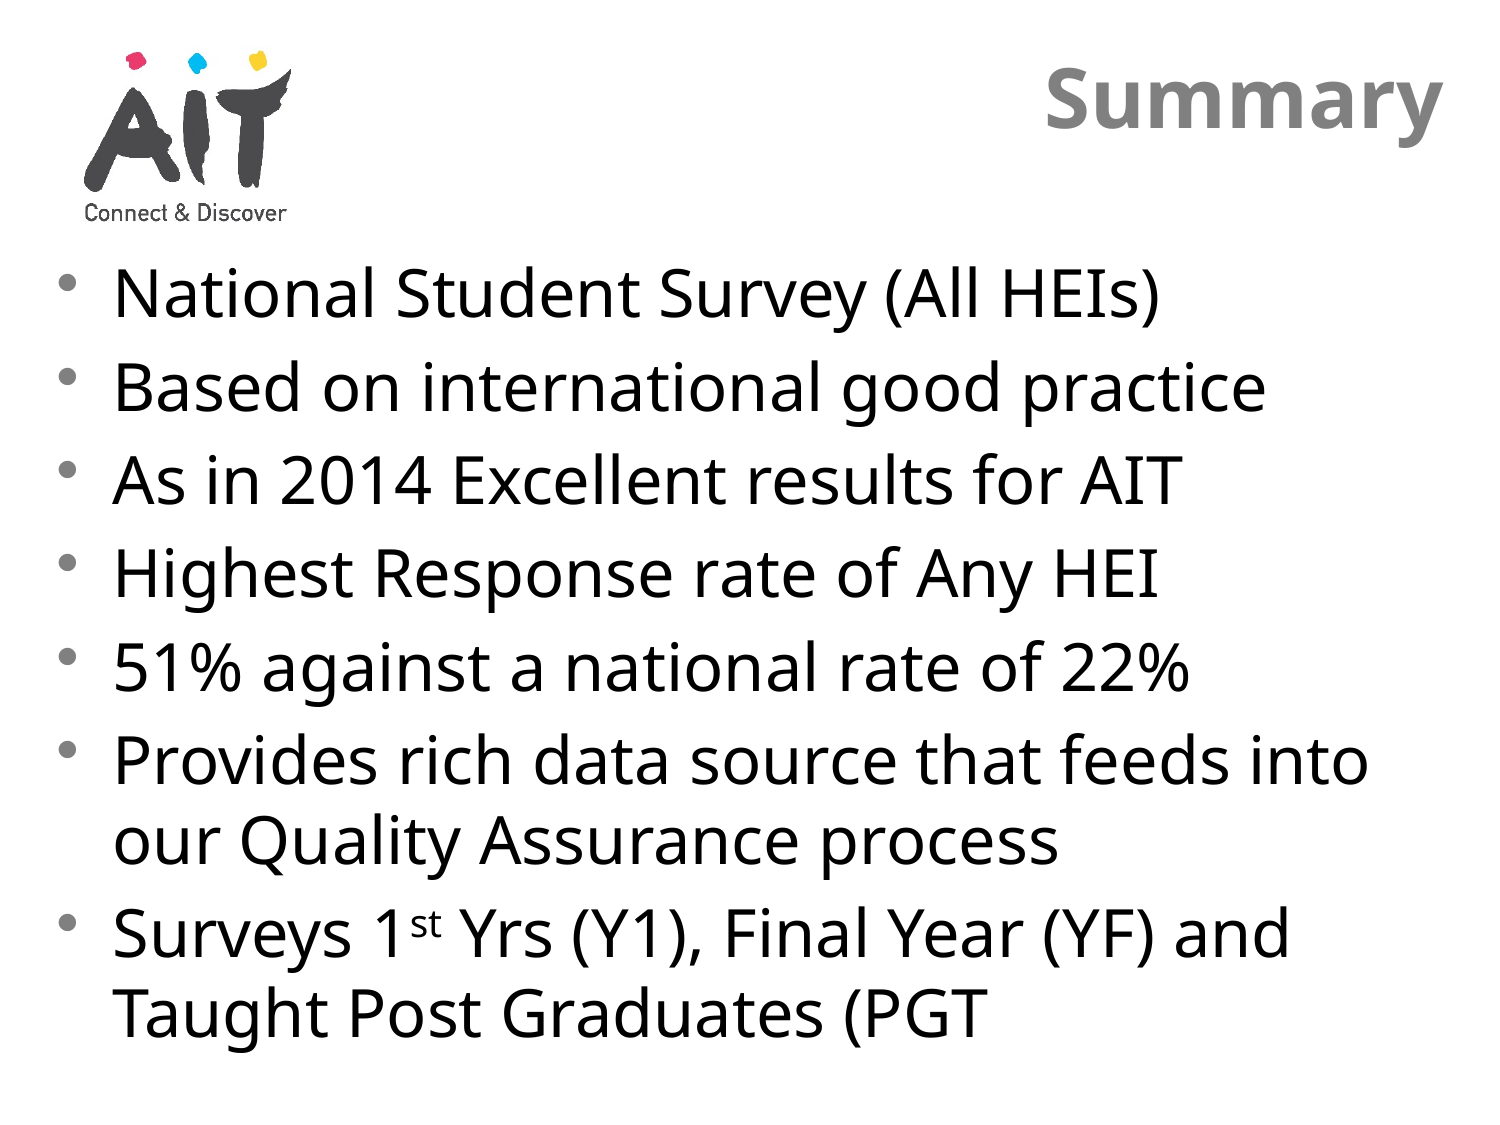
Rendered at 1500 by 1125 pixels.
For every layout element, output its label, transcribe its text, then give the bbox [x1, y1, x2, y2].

picture [64, 46, 315, 233]
title Summary [608, 30, 1459, 160]
list National Student Survey (All HEIs) Based on international good practice As in 2014 Excellent results for AIT Highest Response rate of Any HEI 51% against a national rate of 22% Provides rich data source that feeds into our Quality Assurance process Surveys 1st Yrs (Y1), Final Year (YF) and Taught Post Graduates (PGT [41, 243, 1392, 935]
